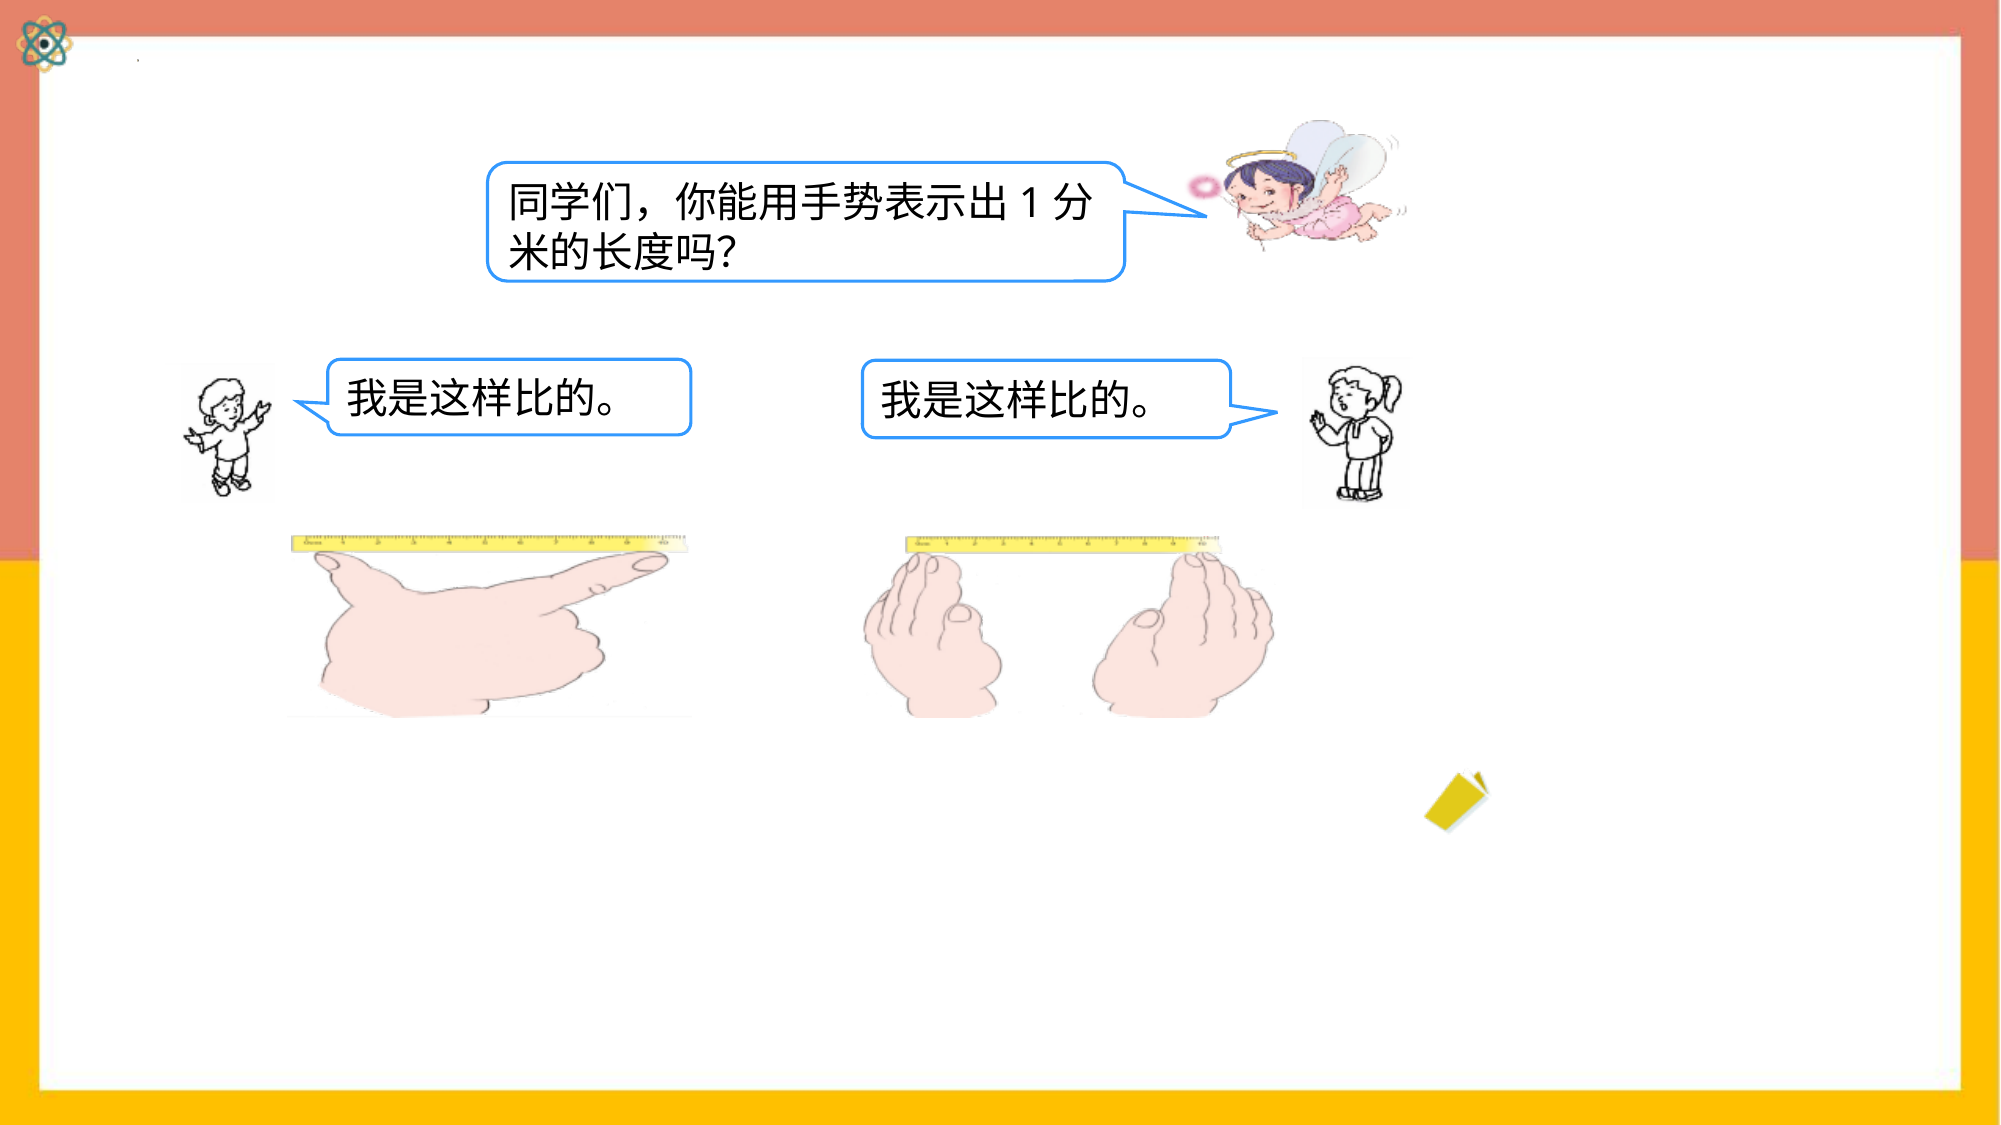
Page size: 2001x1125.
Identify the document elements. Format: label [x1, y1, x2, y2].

text_box [165, 359, 691, 503]
text_box [487, 116, 1413, 282]
text_box [862, 357, 1413, 509]
picture [0, 0, 2001, 1125]
